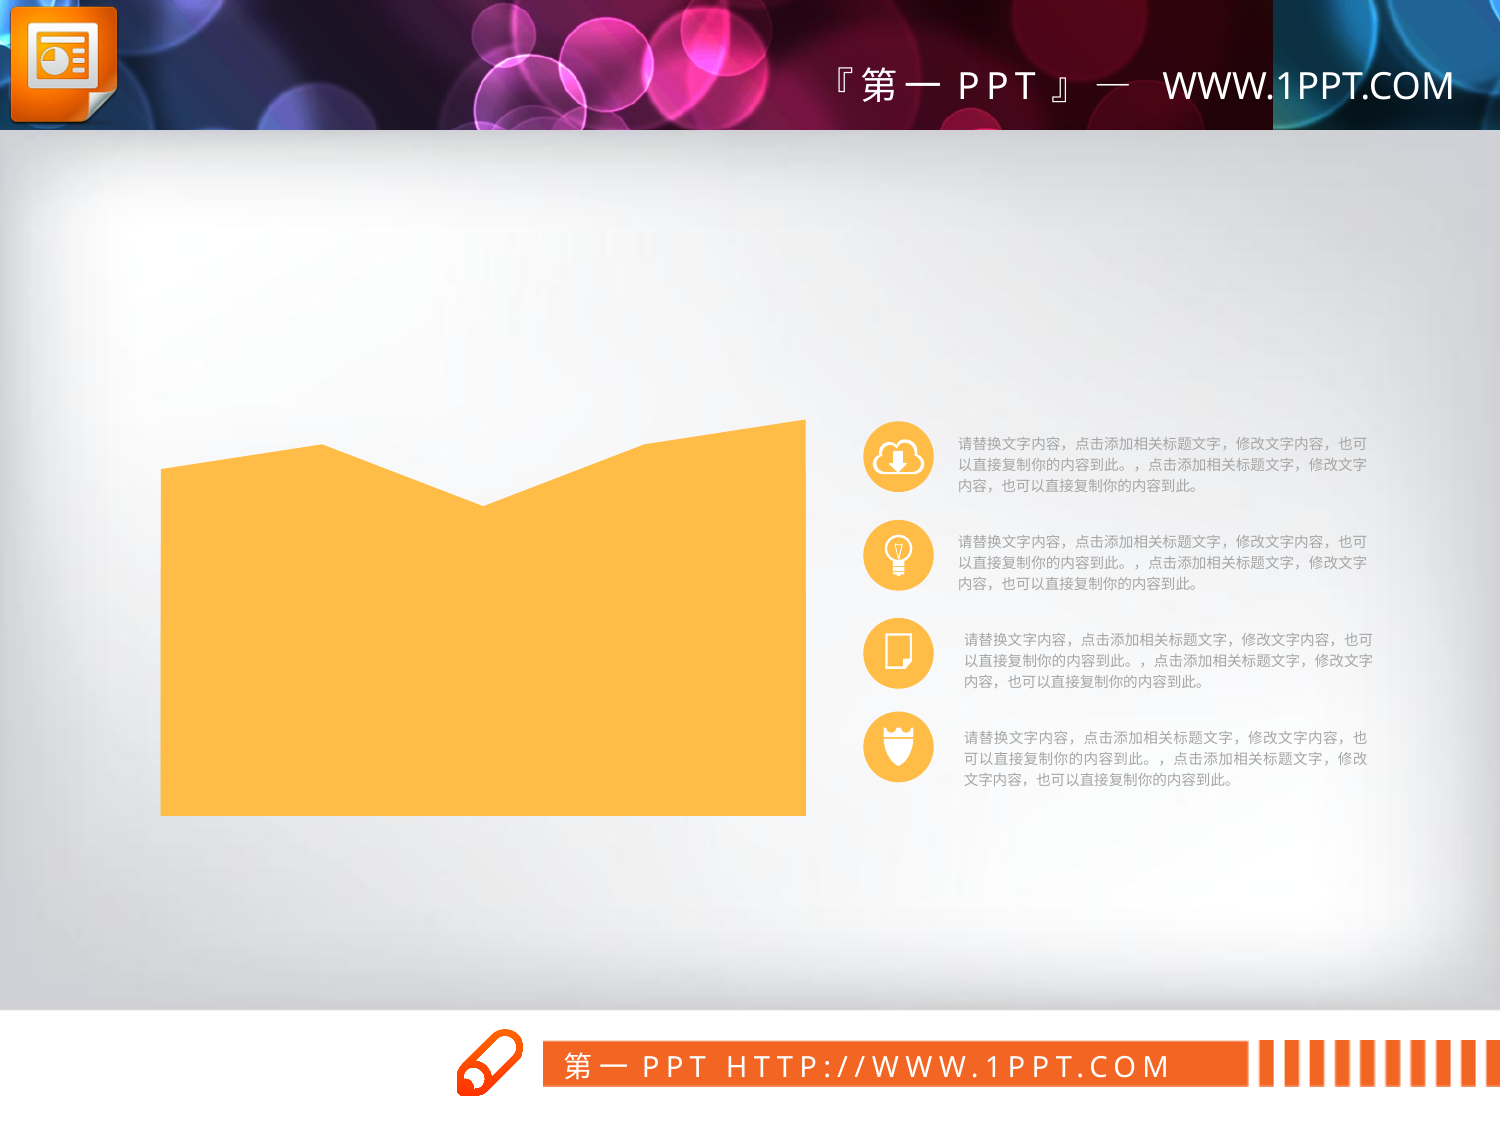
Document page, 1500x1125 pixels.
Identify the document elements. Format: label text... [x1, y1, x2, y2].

text_box [863, 421, 934, 493]
text_box [872, 439, 925, 475]
text_box [863, 711, 934, 783]
picture [0, 0, 1500, 1012]
text_box 请替换文字内容，点击添加相关标题文字，修改文字内容，也可以直接复制你的内容到此。，点击添加相关标题文字，修改文字内容，也可以直接复制你的内容到此。 [955, 623, 1381, 695]
chart [147, 373, 820, 825]
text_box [884, 534, 913, 577]
picture [543, 1040, 1500, 1087]
text_box [863, 617, 934, 689]
text_box [863, 519, 934, 591]
text_box 请替换文字内容，点击添加相关标题文字，修改文字内容，也可以直接复制你的内容到此。，点击添加相关标题文字，修改文字内容，也可以直接复制你的内容到此。 [955, 721, 1376, 793]
text_box 请替换文字内容，点击添加相关标题文字，修改文字内容，也可以直接复制你的内容到此。，点击添加相关标题文字，修改文字内容，也可以直接复制你的内容到此。 [949, 427, 1376, 498]
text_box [883, 727, 914, 767]
text_box [885, 633, 912, 669]
text_box 请替换文字内容，点击添加相关标题文字，修改文字内容，也可以直接复制你的内容到此。，点击添加相关标题文字，修改文字内容，也可以直接复制你的内容到此。 [949, 525, 1376, 597]
